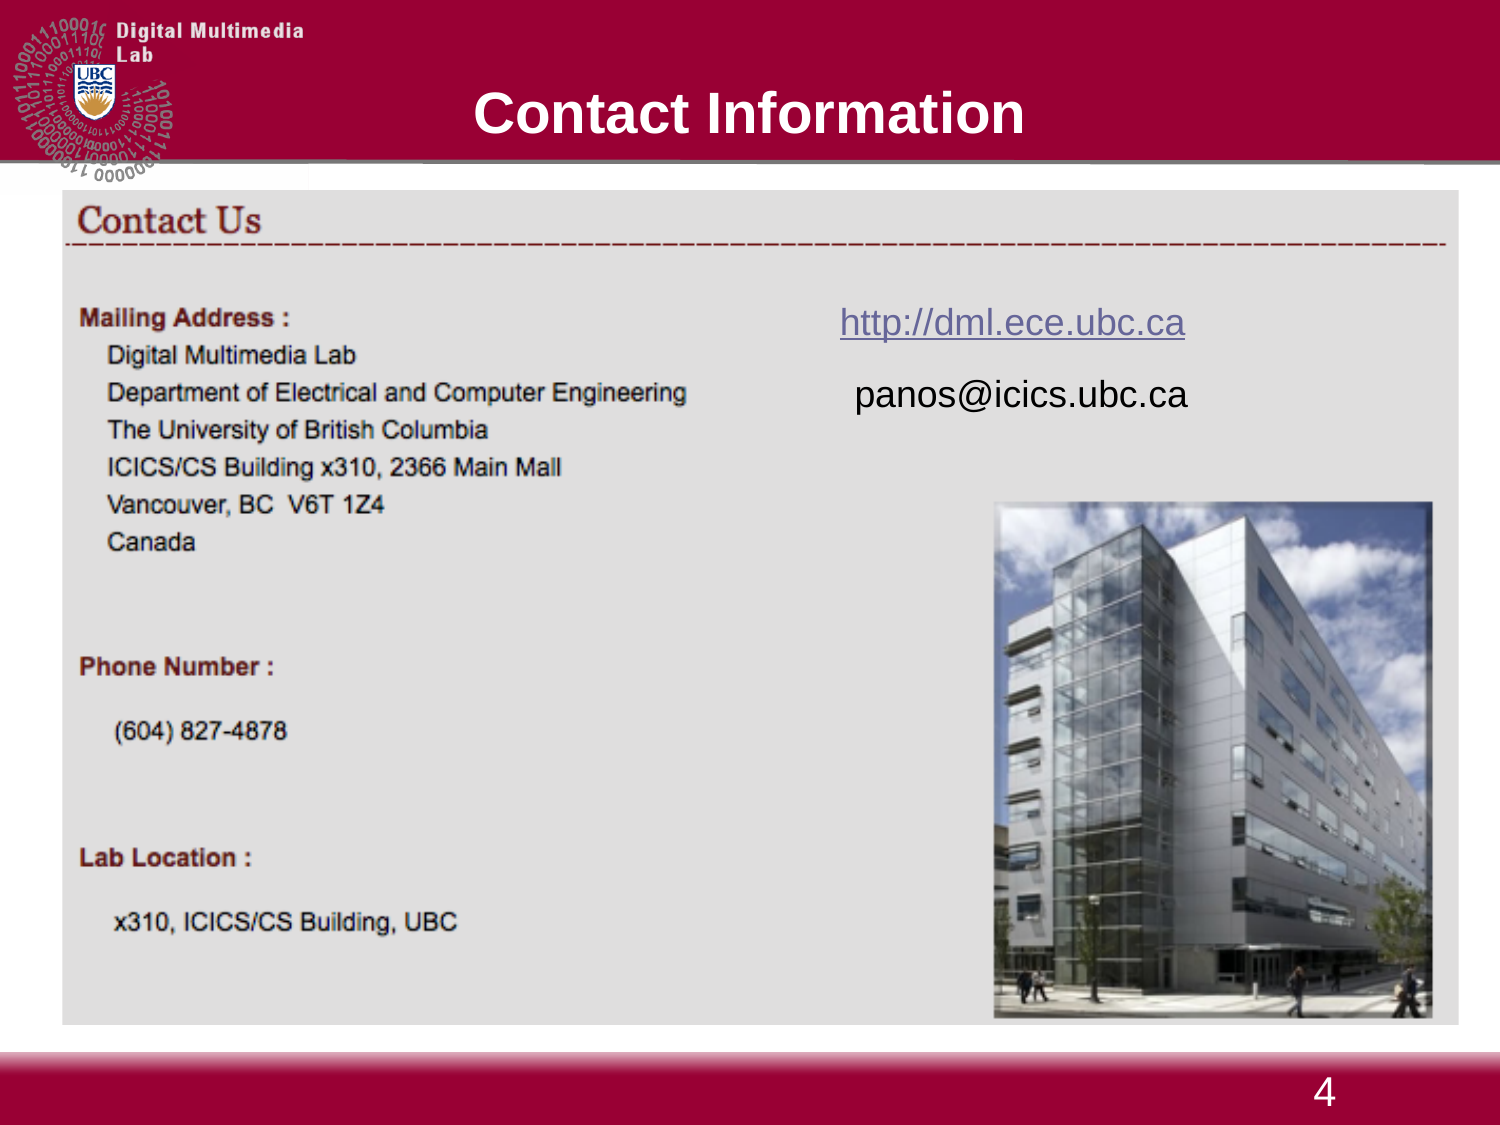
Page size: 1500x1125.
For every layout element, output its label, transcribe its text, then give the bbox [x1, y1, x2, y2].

picture [0, 0, 309, 42]
title Contact Information [0, 42, 1500, 160]
picture [0, 1052, 1500, 1125]
picture [0, 160, 1459, 1026]
slide_number 4 [1149, 1062, 1500, 1123]
